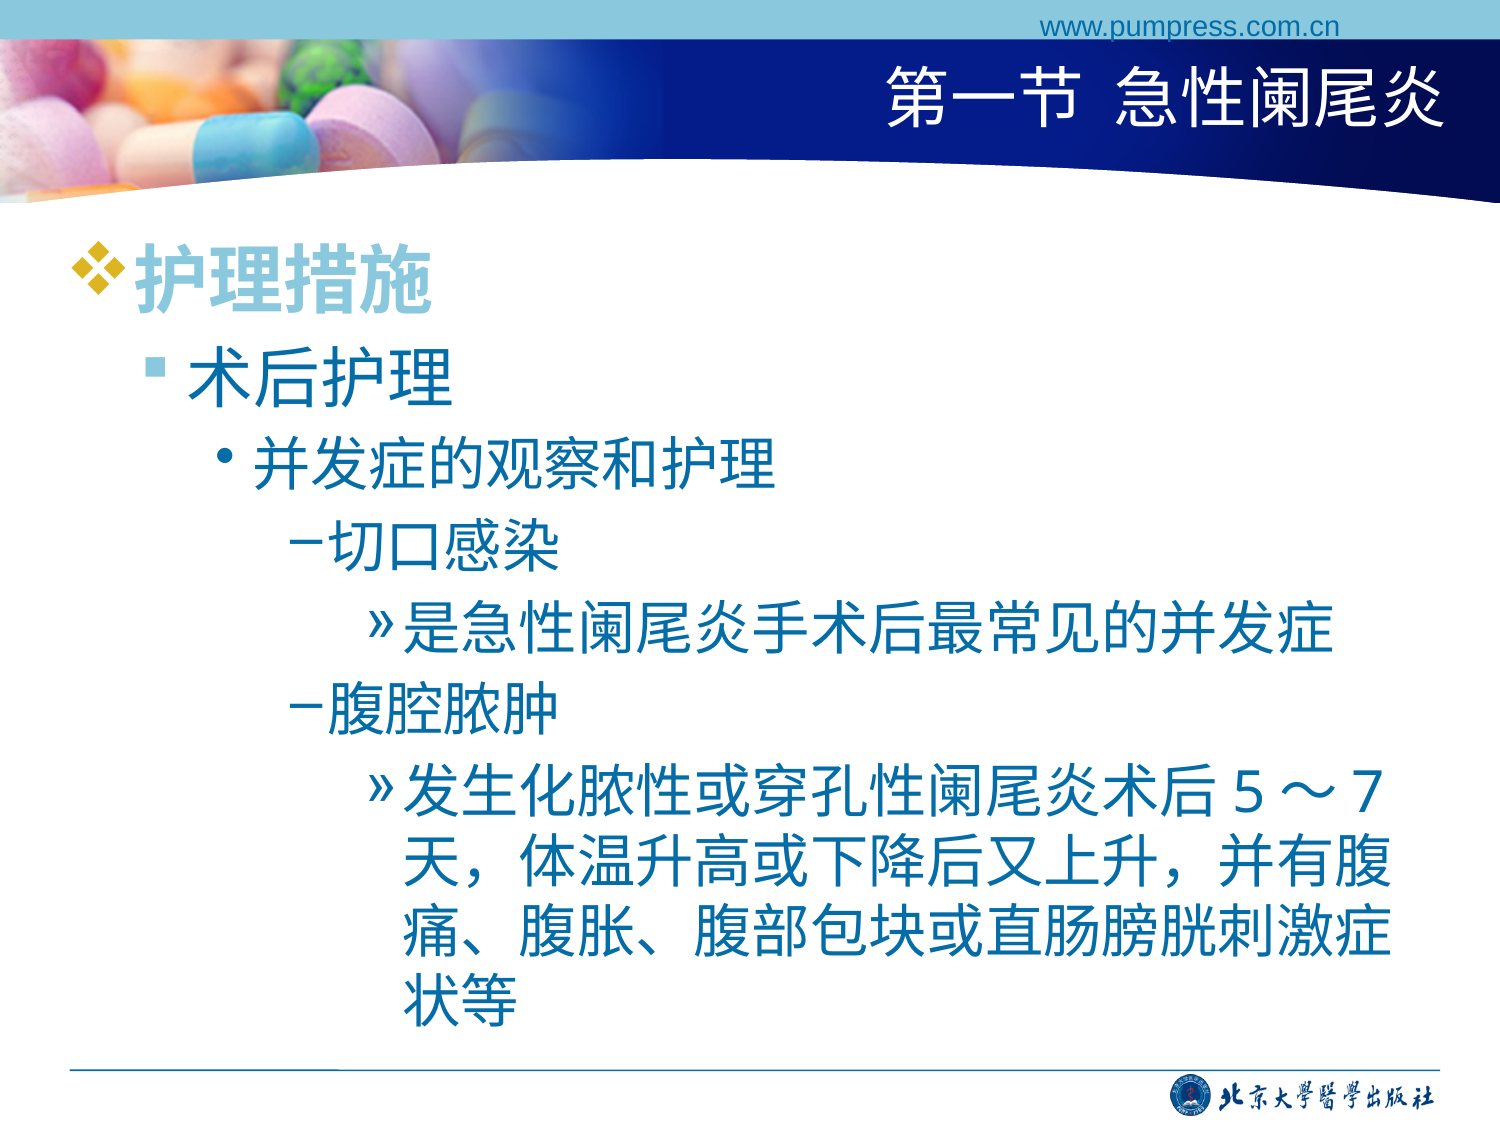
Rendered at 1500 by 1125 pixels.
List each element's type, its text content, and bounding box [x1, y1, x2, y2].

slide_number www.pumpress.com.cn [1025, 0, 1463, 38]
title 第一节 急性阑尾炎 [137, 49, 1463, 143]
picture [1170, 1074, 1436, 1118]
list 护理措施 术后护理 并发症的观察和护理 切口感染 是急性阑尾炎手术后最常见的并发症 腹腔脓肿 发生化脓性或穿孔性阑尾炎术后5～7天，体温升高或下降后又上升，并有腹痛、腹胀、腹部包块或直肠膀胱刺激症状等 [49, 224, 1463, 1026]
picture [0, 40, 1500, 203]
